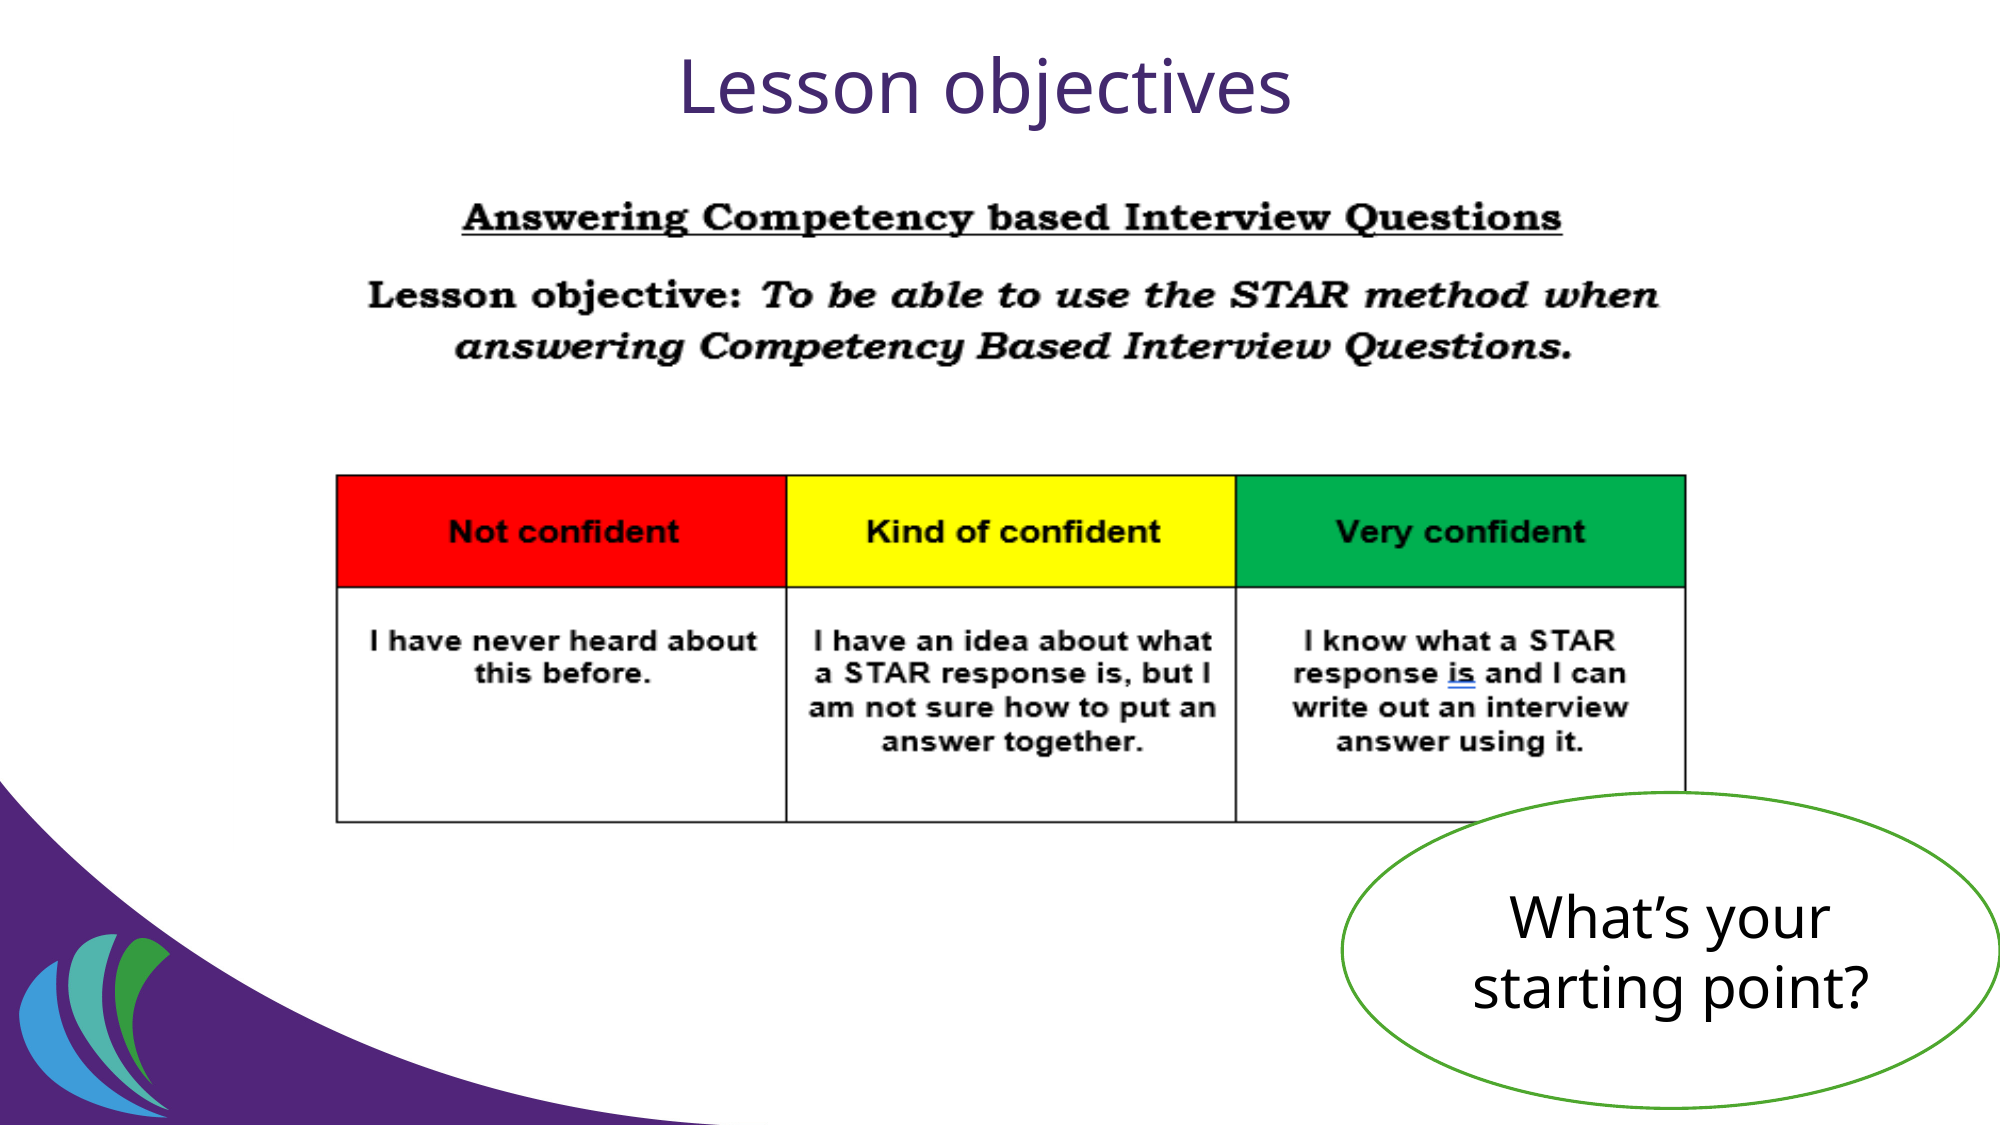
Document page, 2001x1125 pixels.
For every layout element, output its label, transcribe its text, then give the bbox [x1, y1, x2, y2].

picture [0, 1, 2000, 1125]
text_box What’s your starting point? [1340, 797, 2000, 1110]
title Lesson objectives [160, 12, 1811, 167]
